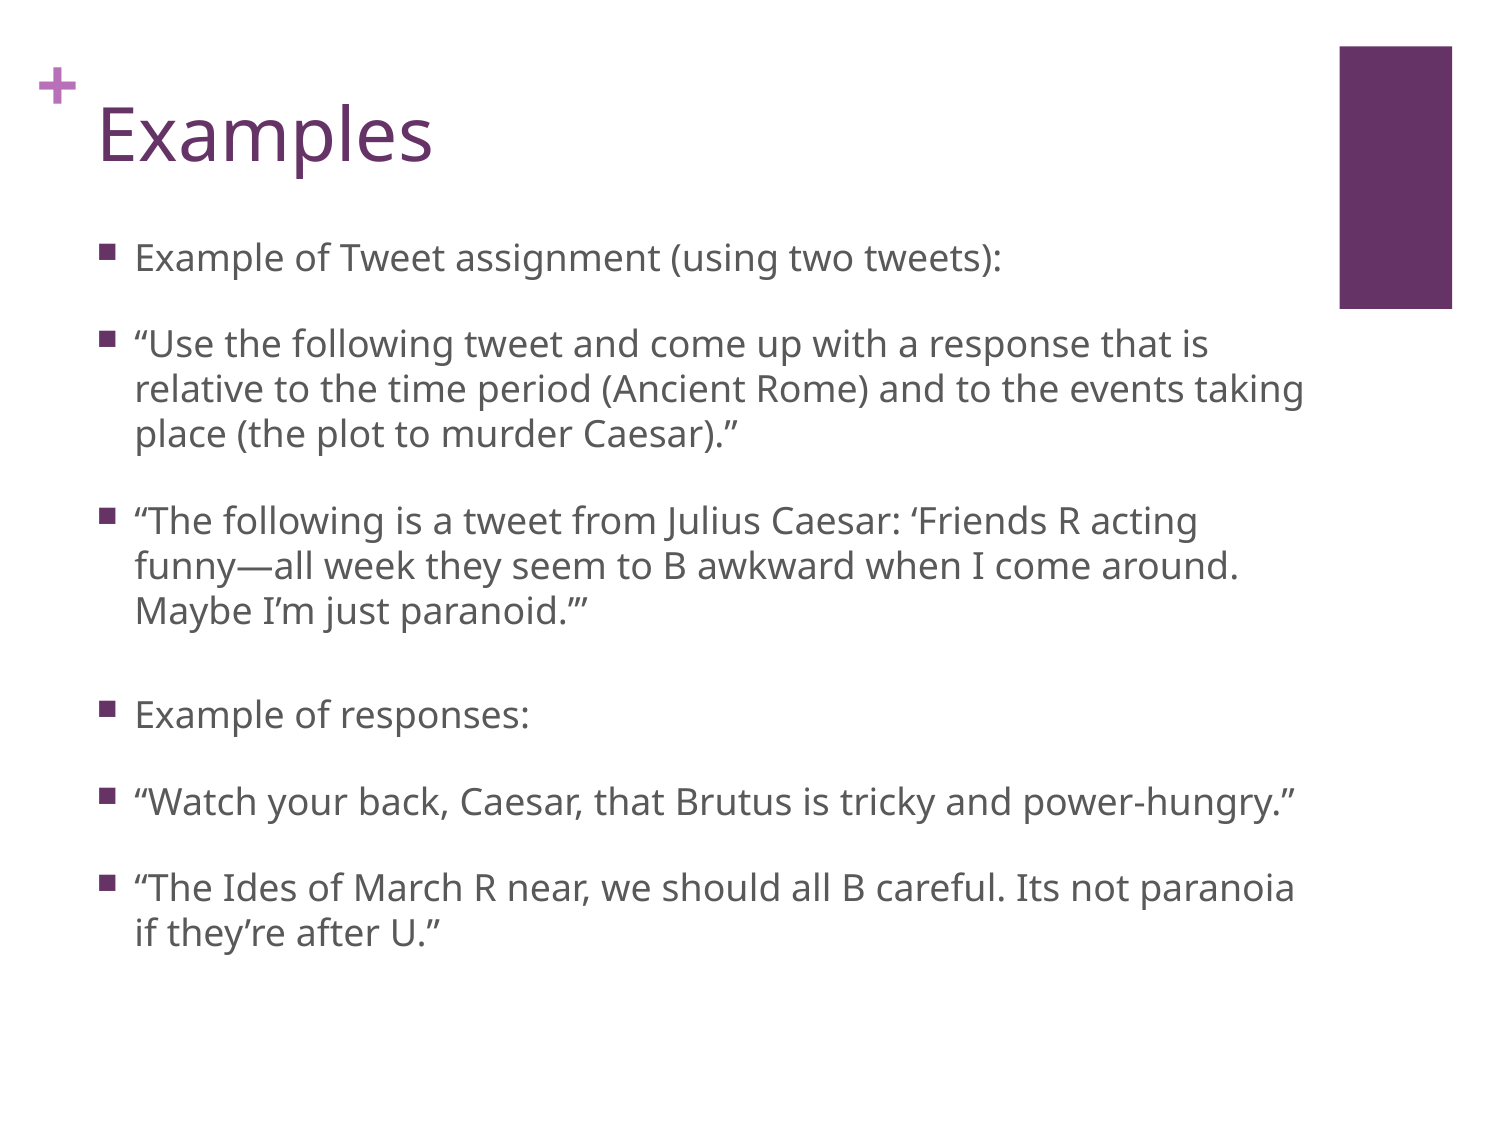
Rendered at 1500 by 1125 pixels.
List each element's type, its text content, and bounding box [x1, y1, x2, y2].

list Example of responses: “Watch your back, Caesar, that Brutus is tricky and power-hungry.” “The Ides of March R near, we should all B careful. Its not paranoia if they’re after U.” [81, 683, 1324, 1006]
title Examples [81, 79, 1322, 226]
list Example of Tweet assignment (using two tweets): “Use the following tweet and come up with a response that is relative to the time period (Ancient Rome) and to the events taking place (the plot to murder Caesar).” “The following is a tweet from Julius Caesar: ‘Friends R acting funny—all week they seem to B awkward when I come around. Maybe I’m just paranoid.’” [81, 226, 1324, 649]
